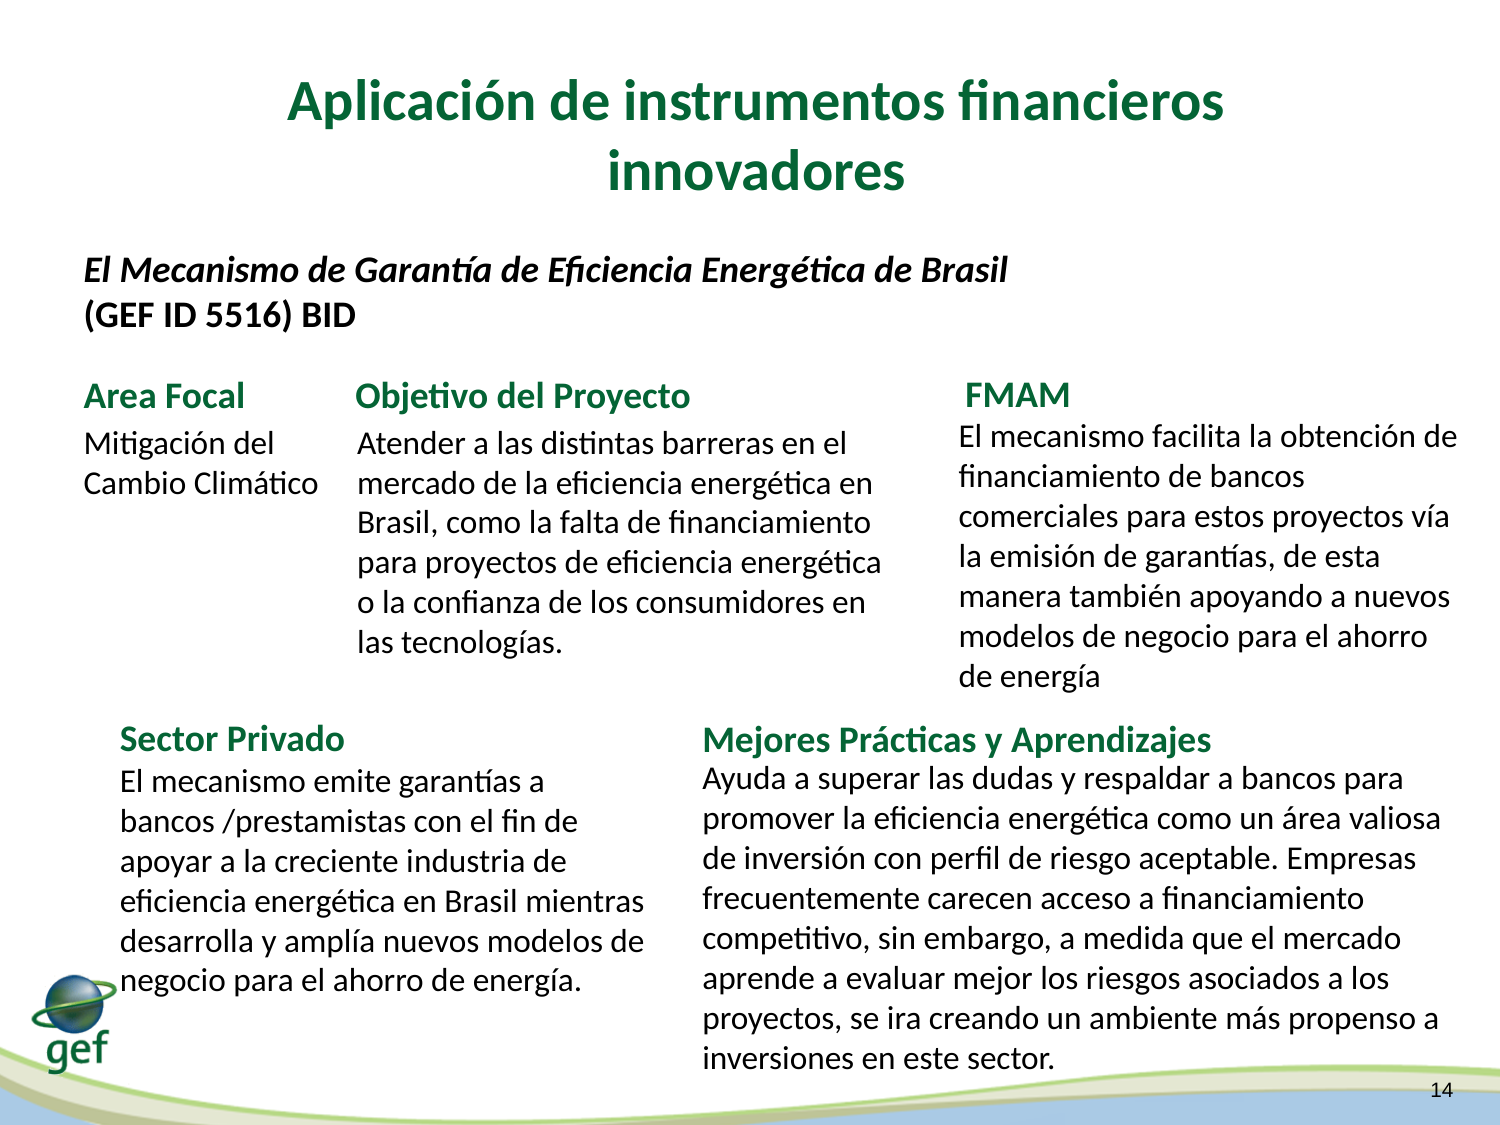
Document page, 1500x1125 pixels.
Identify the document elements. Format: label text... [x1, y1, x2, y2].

text_box Atender a las distintas barreras en el mercado de la eficiencia energética en Brasil, como la falta de financiamiento para proyectos de eficiencia energética o la confianza de los consumidores en las tecnologías. [342, 413, 905, 708]
text_box El Mecanismo de Garantía de Eficiencia Energética de Brasil (GEF ID 5516) BID [68, 237, 1425, 343]
text_box Area Focal [68, 363, 307, 413]
text_box Aplicación de instrumentos financieros innovadores [241, 62, 1272, 203]
text_box El mecanismo facilita la obtención de financiamiento de bancos comerciales para estos proyectos vía la emisión de garantías, de esta manera también apoyando a nuevos modelos de negocio para el ahorro de energía [943, 407, 1475, 702]
text_box Mitigación del Cambio Climático [68, 413, 342, 509]
text_box Ayuda a superar las dudas y respaldar a bancos para promover la eficiencia energética como un área valiosa de inversión con perfil de riesgo aceptable. Empresas frecuentemente carecen acceso a financiamiento competitivo, sin embargo, a medida que el mercado aprende a evaluar mejor los riesgos asociados a los proyectos, se ira creando un ambiente más propenso a inversiones en este sector. [687, 749, 1488, 1084]
picture [0, 922, 1500, 1125]
text_box FMAM [950, 362, 1189, 407]
text_box Objetivo del Proyecto [340, 363, 754, 413]
text_box El mecanismo emite garantías a bancos /prestamistas con el fin de apoyar a la creciente industria de eficiencia energética en Brasil mientras desarrolla y amplía nuevos modelos de negocio para el ahorro de energía. [104, 751, 663, 1006]
text_box Mejores Prácticas y Aprendizajes [687, 707, 1263, 749]
text_box Sector Privado [104, 706, 443, 751]
